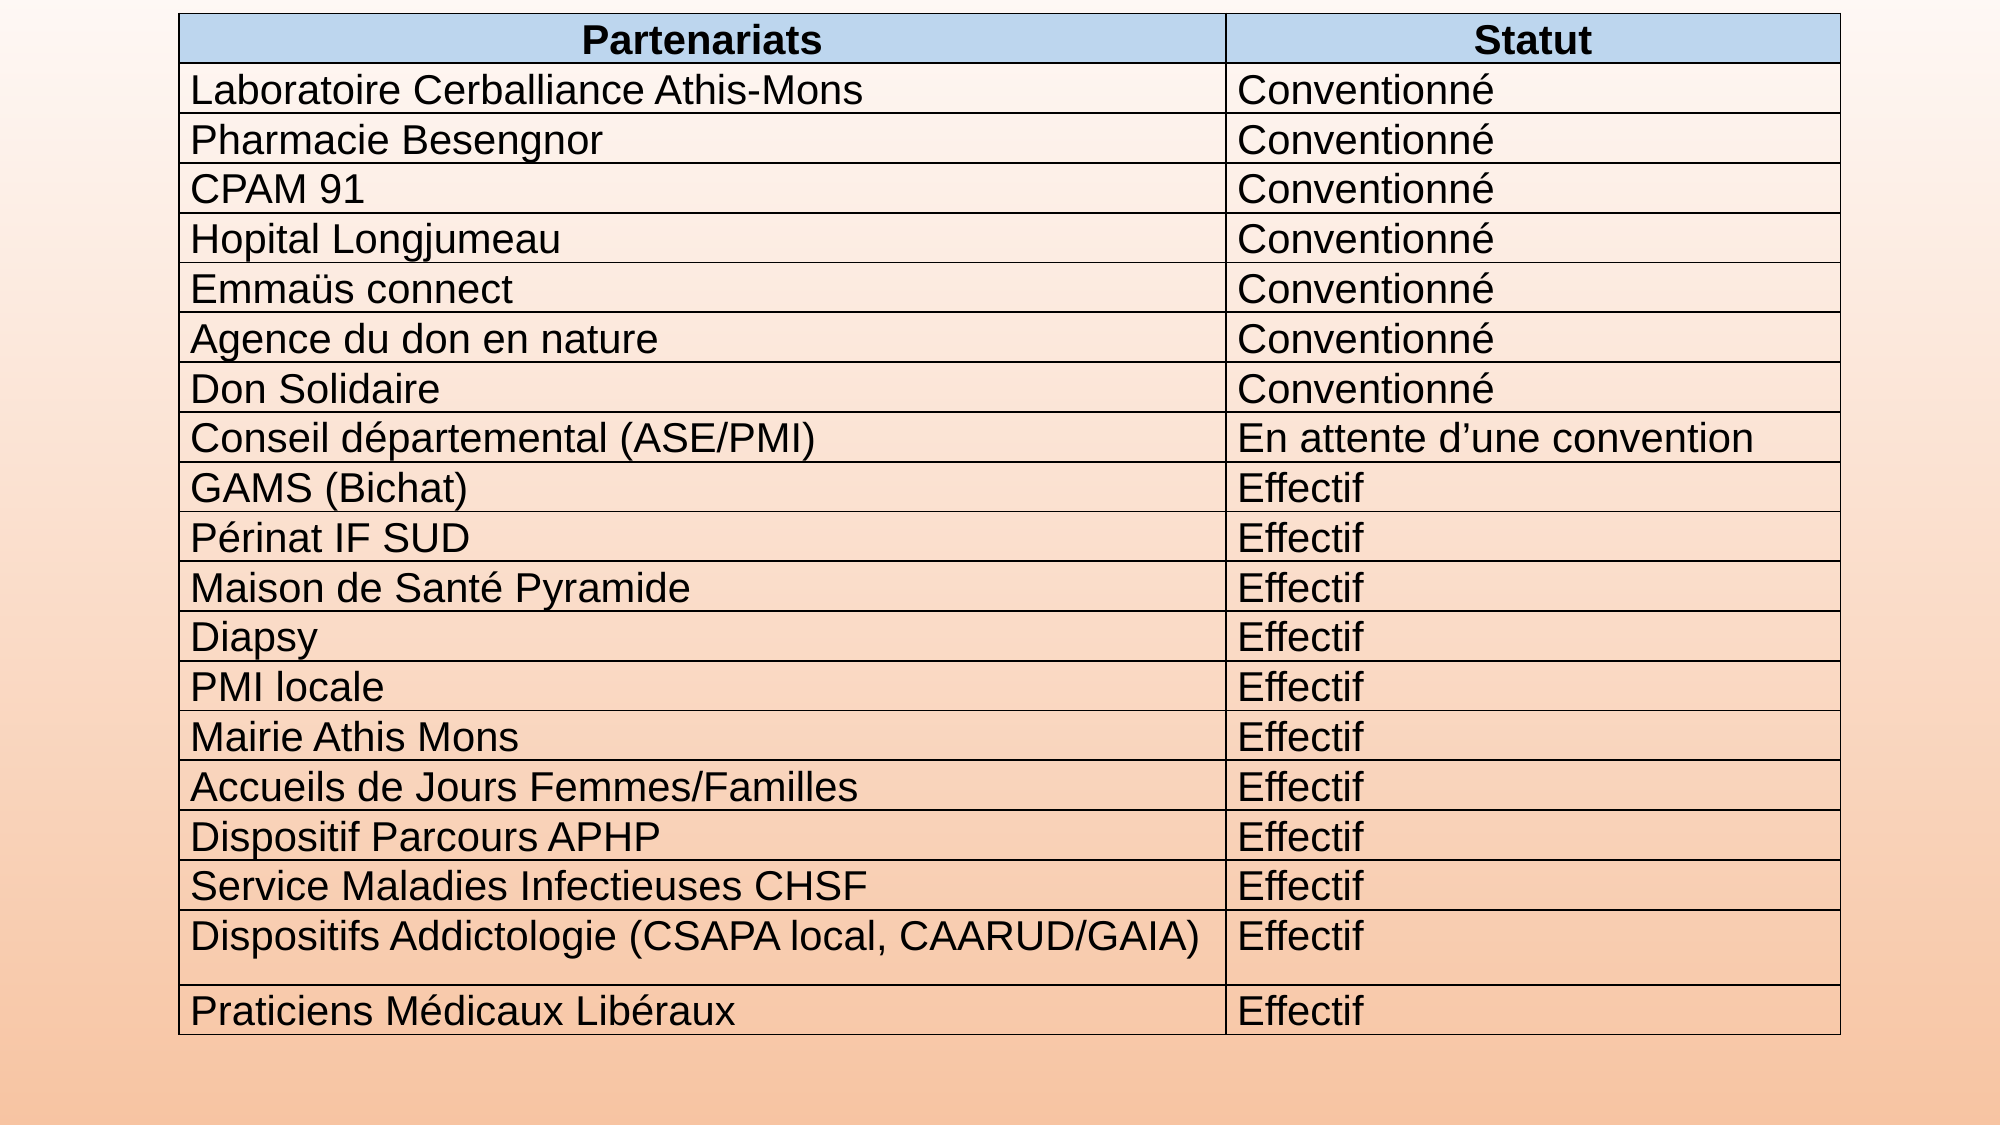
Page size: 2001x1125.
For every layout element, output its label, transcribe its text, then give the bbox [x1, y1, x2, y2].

table_cell Agence du don en nature [180, 313, 1225, 361]
table_cell Hopital Longjumeau [180, 214, 1225, 262]
table_cell En attente d’une convention [1227, 413, 1840, 461]
table_cell Mairie Athis Mons [180, 711, 1225, 759]
table_cell Conventionné [1227, 214, 1840, 262]
table_cell Conventionné [1227, 114, 1840, 162]
table_header Partenariats [180, 14, 1225, 62]
table_cell Effectif [1227, 612, 1840, 660]
table_cell Maison de Santé Pyramide [180, 562, 1225, 610]
table_cell Service Maladies Infectieuses CHSF [180, 861, 1225, 909]
table_cell Effectif [1227, 761, 1840, 809]
table_cell Effectif [1227, 562, 1840, 610]
table_cell GAMS (Bichat) [180, 463, 1225, 511]
table_cell Conventionné [1227, 164, 1840, 212]
table_cell Effectif [1227, 811, 1840, 859]
table_header Statut [1227, 14, 1840, 62]
table_cell Effectif [1227, 662, 1840, 710]
table_cell Conseil départemental (ASE/PMI) [180, 413, 1225, 461]
table_cell CPAM 91 [180, 164, 1225, 212]
table_cell Don Solidaire [180, 363, 1225, 411]
table_cell Conventionné [1227, 64, 1840, 112]
table_cell Effectif [1227, 986, 1840, 1034]
table_cell Emmaüs connect [180, 263, 1225, 311]
table_cell Conventionné [1227, 313, 1840, 361]
table_cell Effectif [1227, 711, 1840, 759]
table_cell Accueils de Jours Femmes/Familles [180, 761, 1225, 809]
table_cell Diapsy [180, 612, 1225, 660]
table_cell Périnat IF SUD [180, 512, 1225, 560]
table_cell Praticiens Médicaux Libéraux [180, 986, 1225, 1034]
table_cell Effectif [1227, 911, 1840, 984]
table_cell Effectif [1227, 861, 1840, 909]
table_cell Conventionné [1227, 263, 1840, 311]
table_cell Pharmacie Besengnor [180, 114, 1225, 162]
table_cell PMI locale [180, 662, 1225, 710]
table_cell Laboratoire Cerballiance Athis-Mons [180, 64, 1225, 112]
table_cell Effectif [1227, 463, 1840, 511]
table_cell Conventionné [1227, 363, 1840, 411]
table_cell Dispositif Parcours APHP [180, 811, 1225, 859]
table_cell Effectif [1227, 512, 1840, 560]
table_cell Dispositifs Addictologie (CSAPA local, CAARUD/GAIA) [180, 911, 1225, 984]
